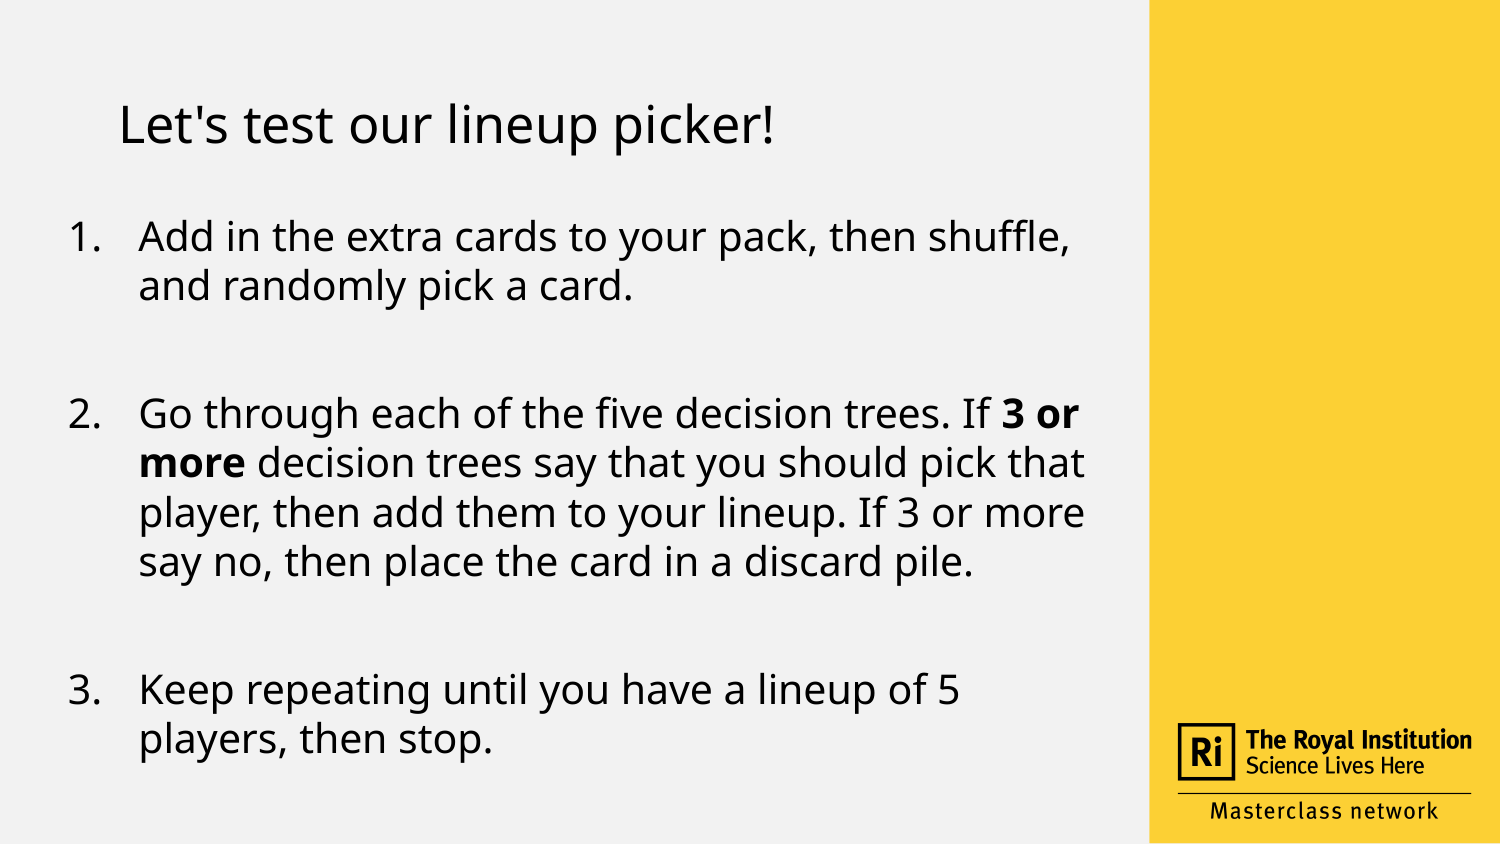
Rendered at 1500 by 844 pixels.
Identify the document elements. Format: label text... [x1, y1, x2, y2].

title Let's test our lineup picker! [103, 44, 1397, 208]
list Add in the extra cards to your pack, then shuffle, and randomly pick a card. Go through each of the five decision trees. If 3 or more decision trees say that you should pick that player, then add them to your lineup. If 3 or more say no, then place the card in a discard pile. Keep repeating until you have a lineup of 5 players, then stop. [52, 202, 1110, 819]
picture [1149, 702, 1500, 844]
